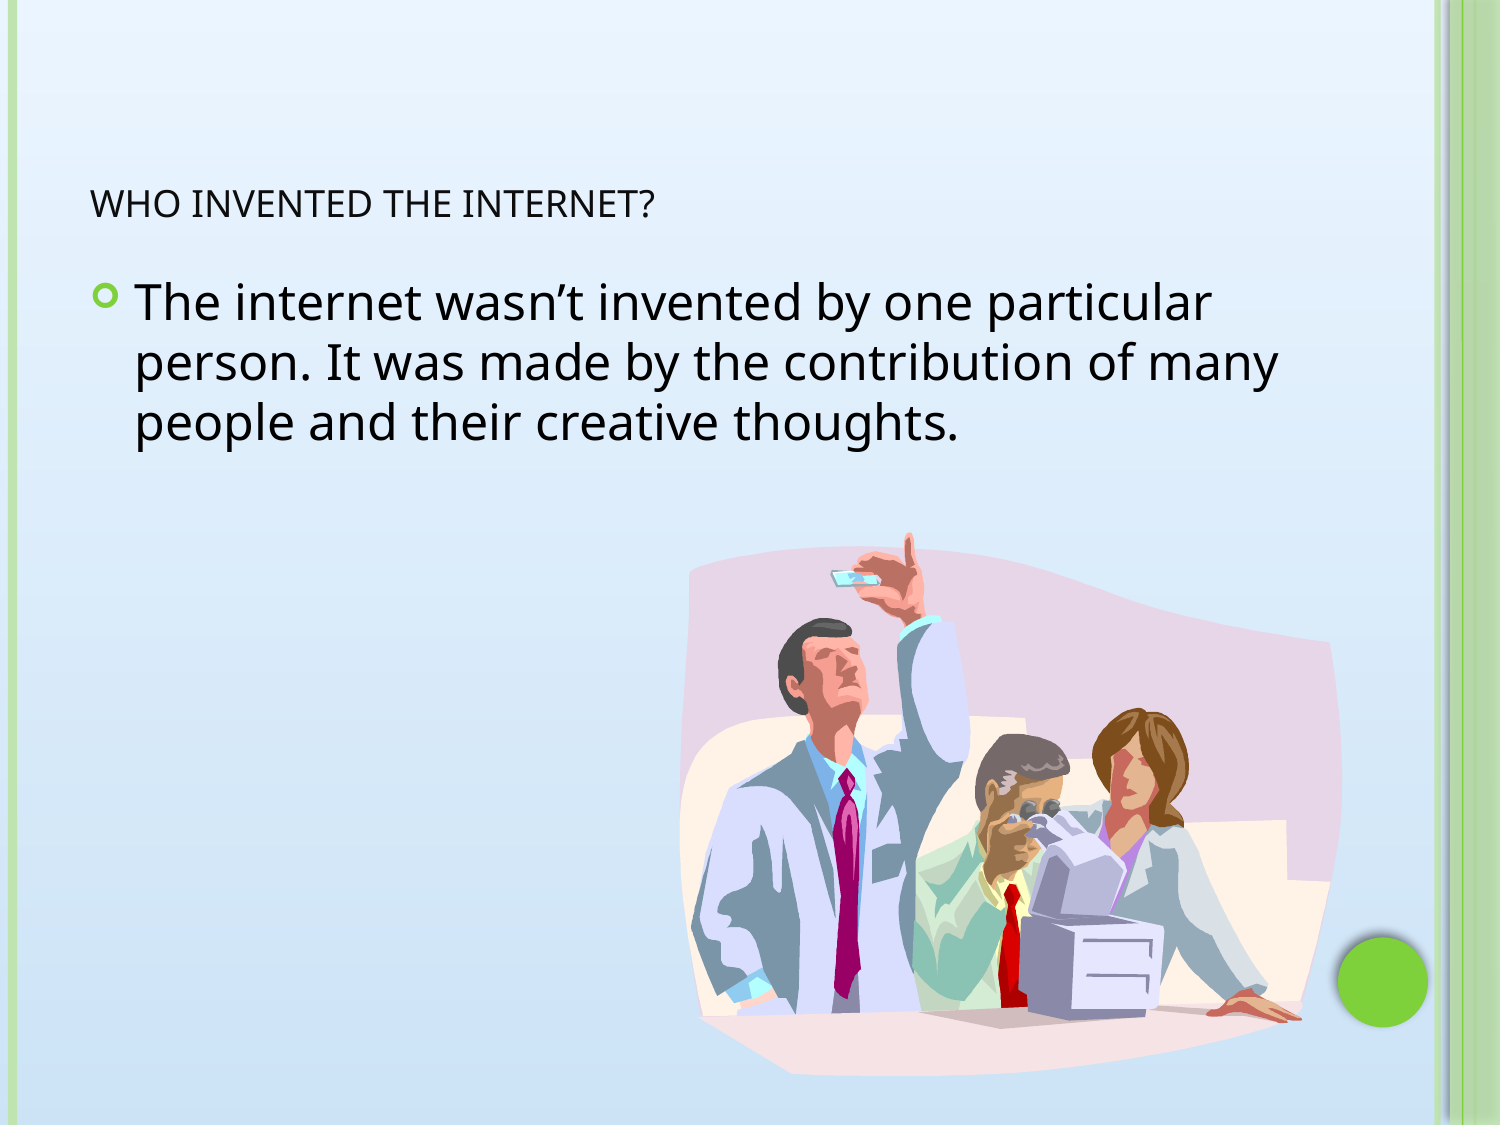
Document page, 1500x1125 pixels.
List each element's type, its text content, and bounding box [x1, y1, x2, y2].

picture [674, 524, 1351, 1084]
title Who invented the INTERNET? [75, 45, 1300, 233]
list The internet wasn’t invented by one particular person. It was made by the contribution of many people and their creative thoughts. [75, 262, 1300, 1062]
